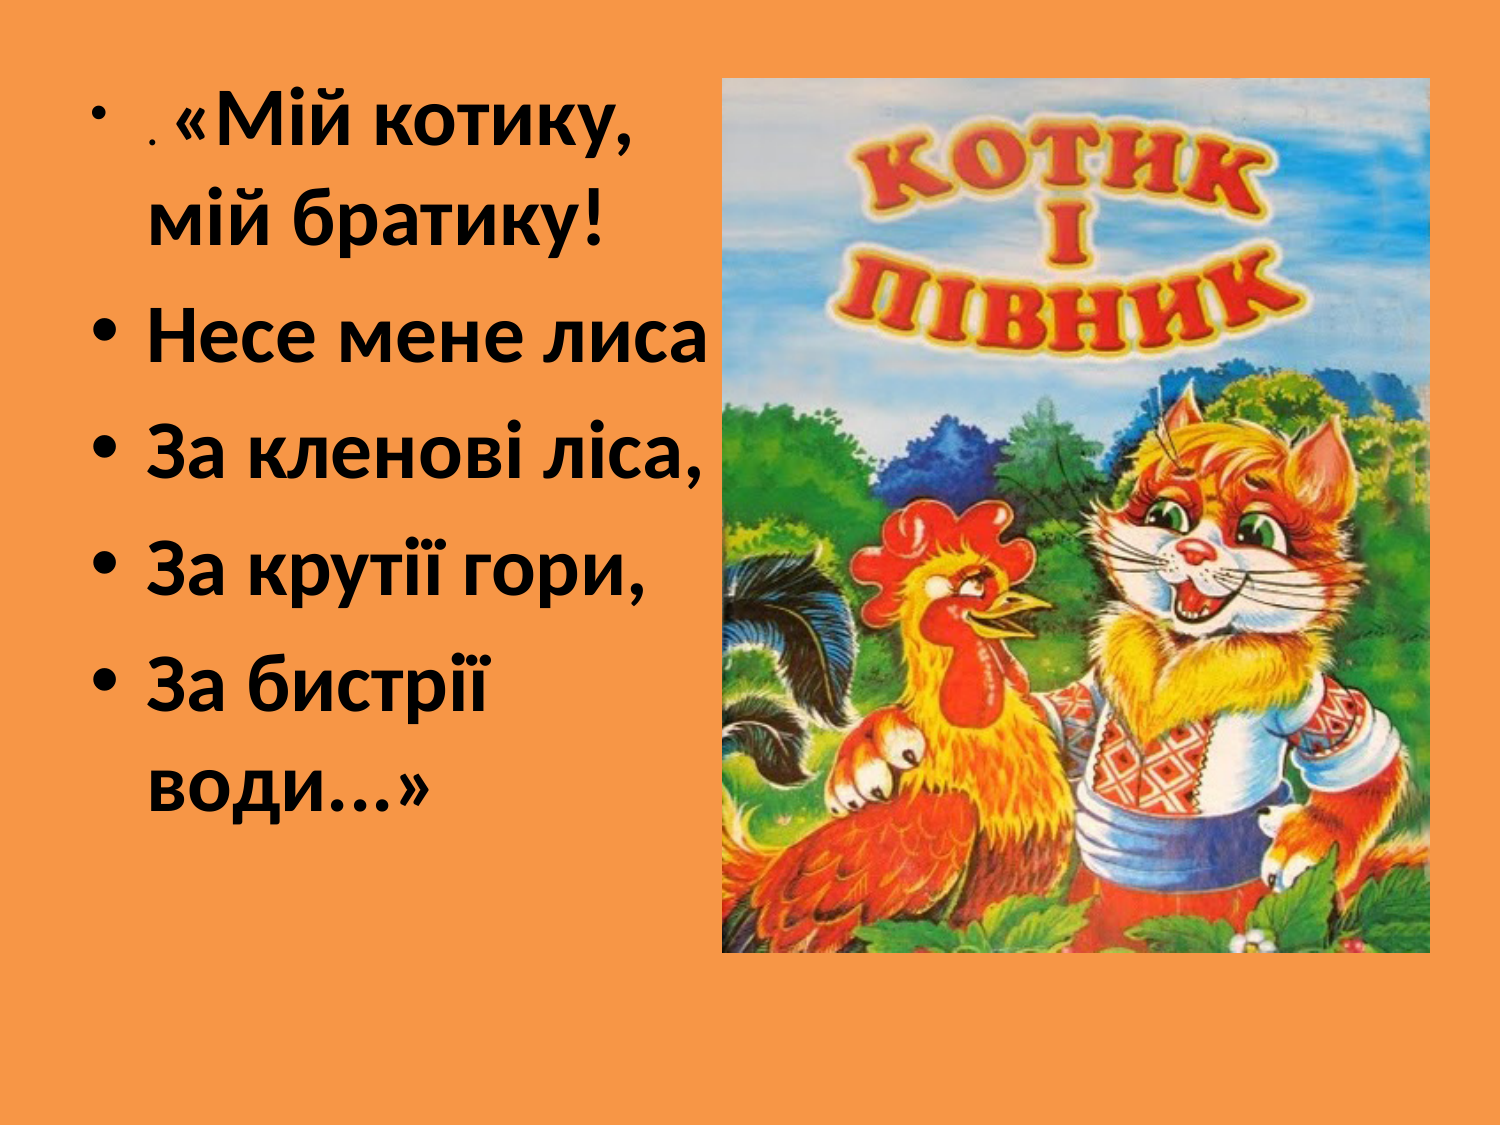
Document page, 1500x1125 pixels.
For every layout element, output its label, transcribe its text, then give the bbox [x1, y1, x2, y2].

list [722, 77, 1430, 953]
list . «Мій котику, мій братику! Несе мене лиса За кленові ліса, За крутії гори, За бистрії води...» [75, 54, 738, 1005]
